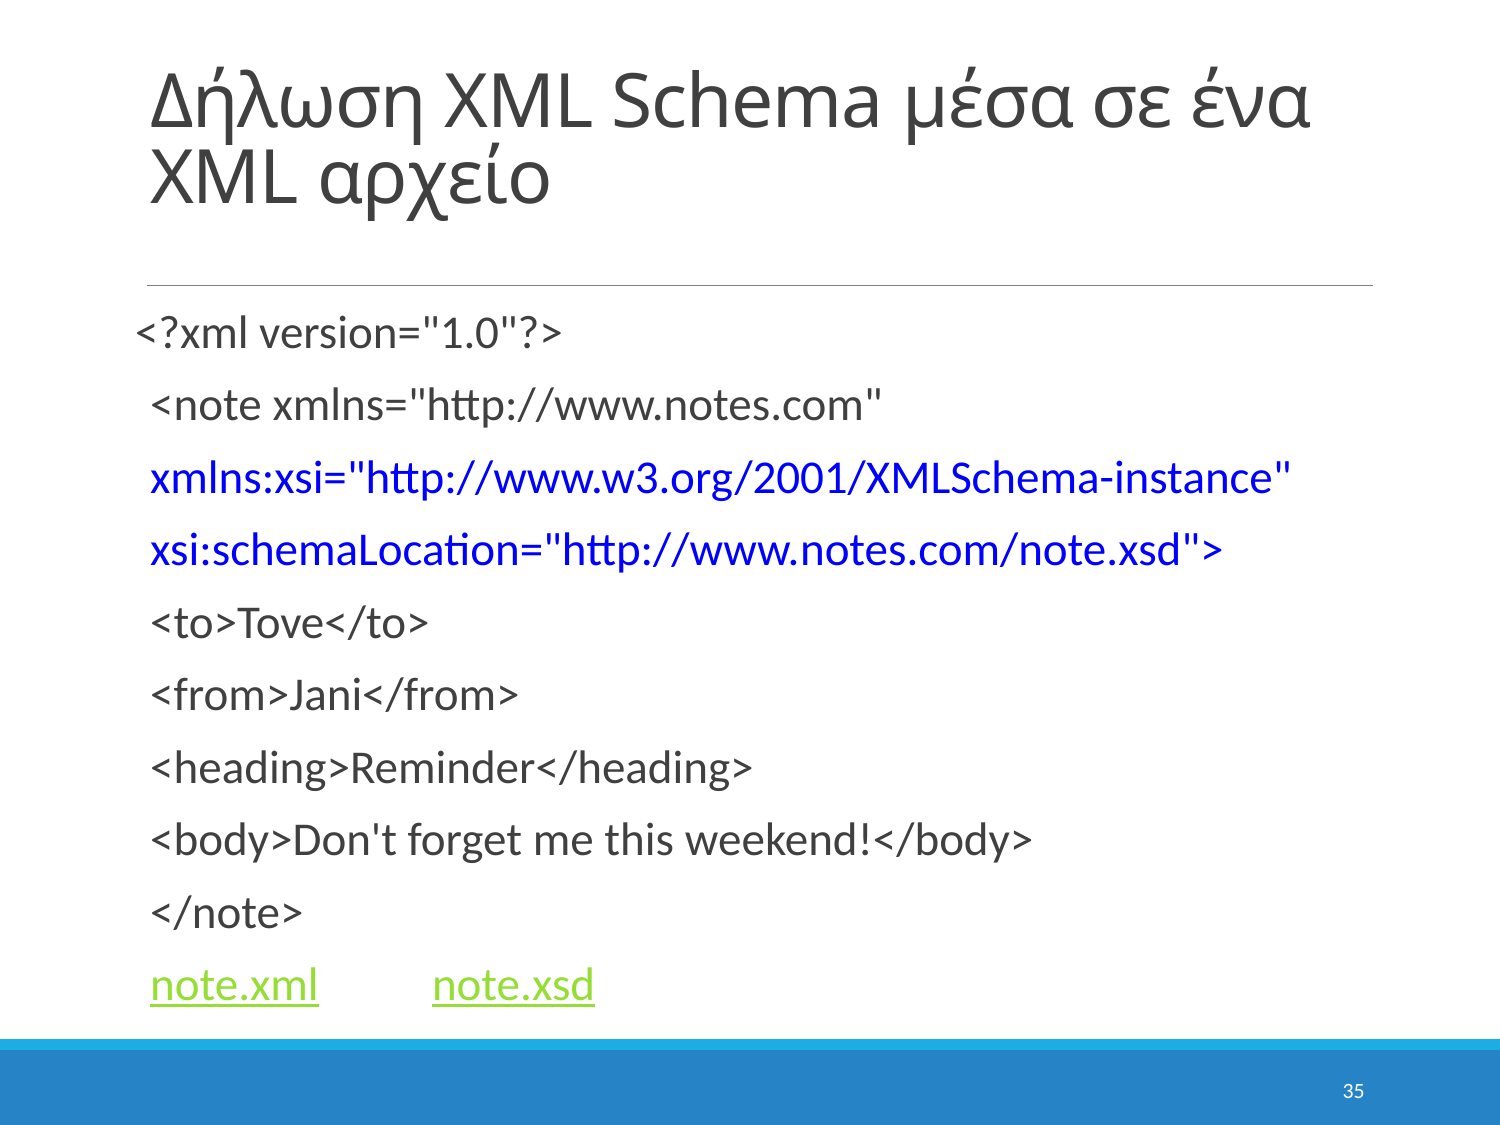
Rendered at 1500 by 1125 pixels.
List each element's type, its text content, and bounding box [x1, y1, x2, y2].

list <?xml version="1.0"?> <note xmlns="http://www.notes.com" xmlns:xsi="http://www.w3.org/2001/XMLSchema-instance" xsi:schemaLocation="http://www.notes.com/note.xsd"> <to>Tove</to> <from>Jani</from> <heading>Reminder</heading> <body>Don't forget me this weekend!</body> </note> note.xml note.xsd [135, 304, 1373, 1029]
title Δήλωση XML Schema μέσα σε ένα XML αρχείο [135, 43, 1373, 227]
slide_number 35 [1218, 1059, 1380, 1120]
